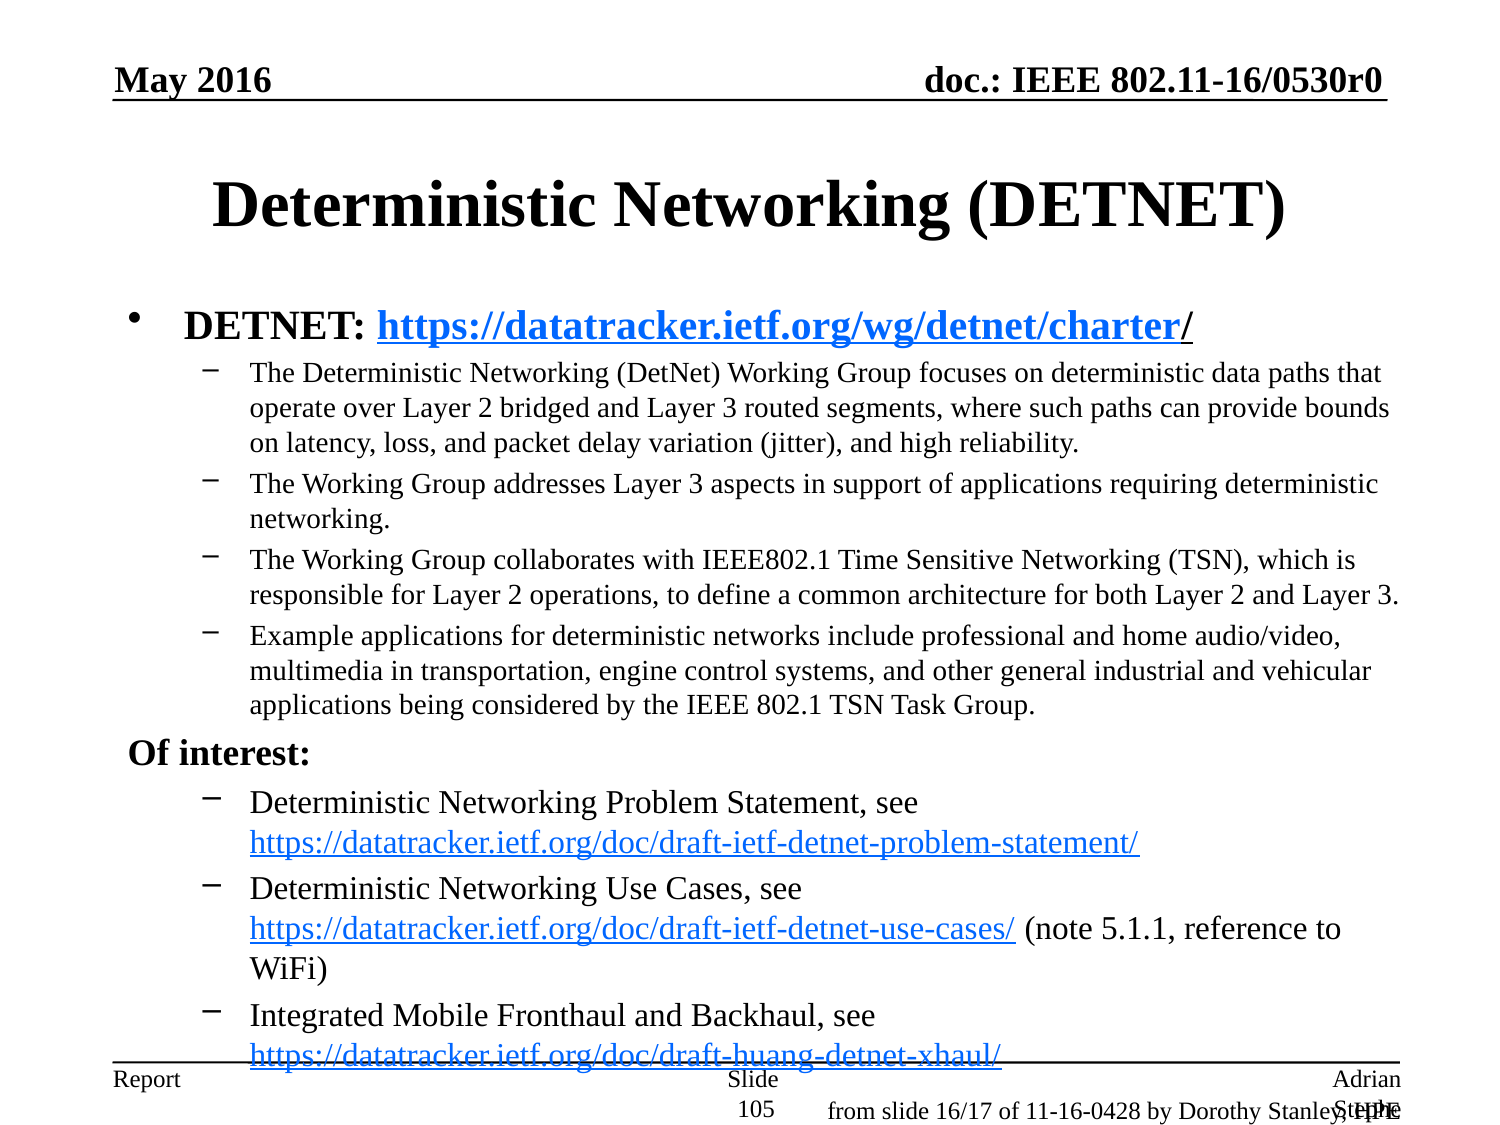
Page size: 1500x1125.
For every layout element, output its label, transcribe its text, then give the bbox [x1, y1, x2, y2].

footer Adrian Stephens, Intel Corporation [1324, 1061, 1402, 1087]
slide_number Slide 105 [711, 1061, 801, 1087]
list DETNET: https://datatracker.ietf.org/wg/detnet/charter/ The Deterministic Networking (DetNet) Working Group focuses on deterministic data paths that operate over Layer 2 bridged and Layer 3 routed segments, where such paths can provide bounds on latency, loss, and packet delay variation (jitter), and high reliability. The Working Group addresses Layer 3 aspects in support of applications requiring deterministic networking. The Working Group collaborates with IEEE802.1 Time Sensitive Networking (TSN), which is responsible for Layer 2 operations, to define a common architecture for both Layer 2 and Layer 3. Example applications for deterministic networks include professional and home audio/video, multimedia in transportation, engine control systems, and other general industrial and vehicular applications being considered by the IEEE 802.1 TSN Task Group. Of interest: Deterministic Networking Problem Statement, see https://datatracker.ietf.org/doc/draft-ietf-detnet-problem-statement/ Deterministic Networking Use Cases, see https://datatracker.ietf.org/doc/draft-ietf-detnet-use-cases/ (note 5.1.1, reference to WiFi) Integrated Mobile Fronthaul and Backhaul, see https://datatracker.ietf.org/doc/draft-huang-detnet-xhaul/ [112, 200, 1425, 1013]
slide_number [114, 54, 374, 101]
title Deterministic Networking (DETNET) [112, 112, 1388, 200]
text_box from slide 16/17 of 11-16-0428 by Dorothy Stanley, HPE [343, 1087, 1417, 1125]
